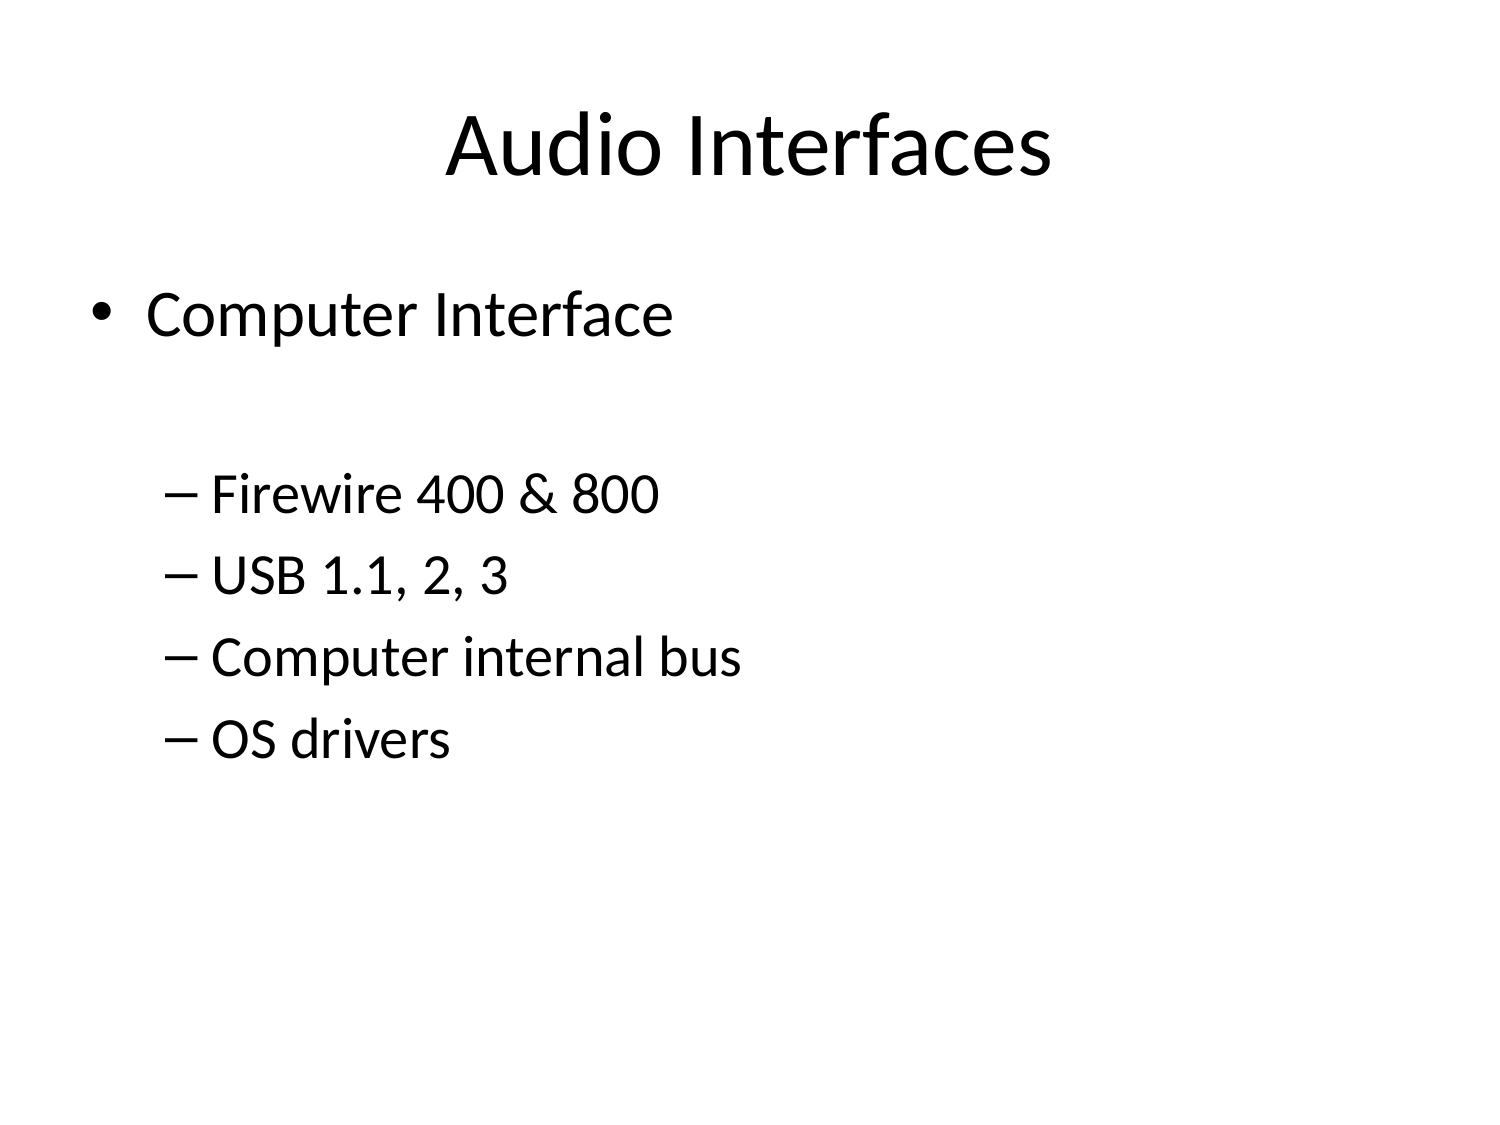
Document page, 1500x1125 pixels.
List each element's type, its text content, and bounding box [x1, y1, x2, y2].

title Audio Interfaces [75, 45, 1425, 233]
list Computer Interface Firewire 400 & 800 USB 1.1, 2, 3 Computer internal bus OS drivers [75, 262, 1425, 1005]
